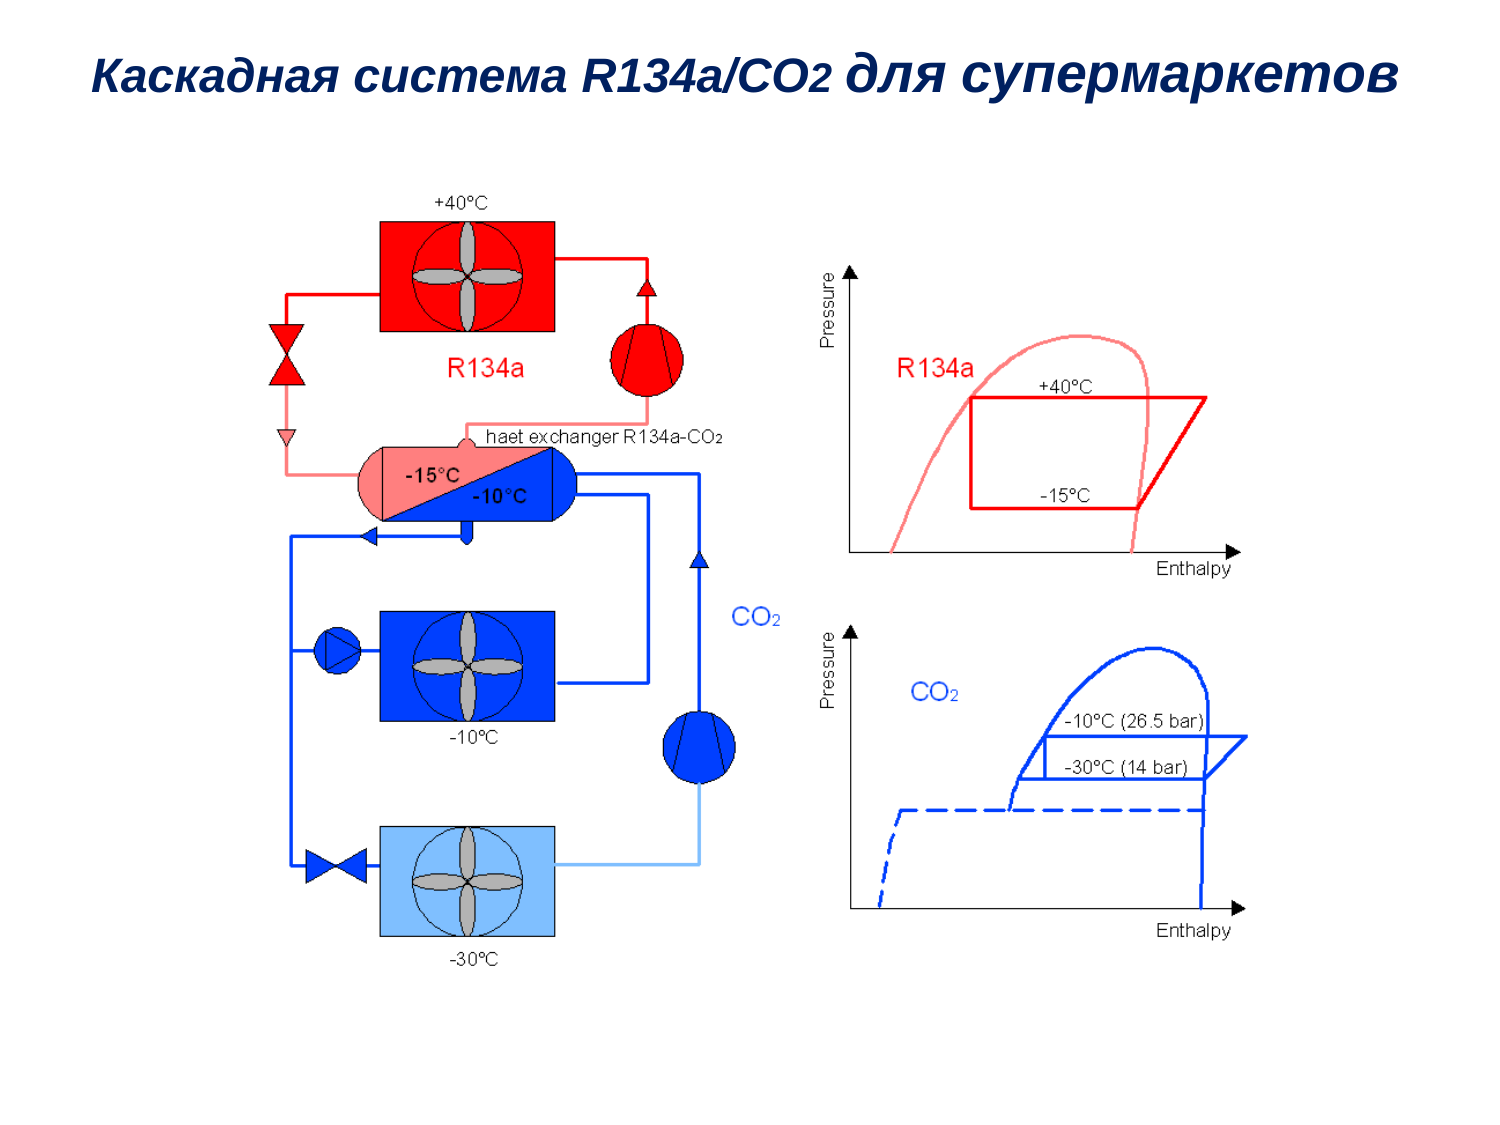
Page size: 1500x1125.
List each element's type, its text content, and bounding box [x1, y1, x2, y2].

title Каскадная система R134a/CO2 для супермаркетов [70, 0, 1421, 141]
picture [234, 175, 1286, 996]
